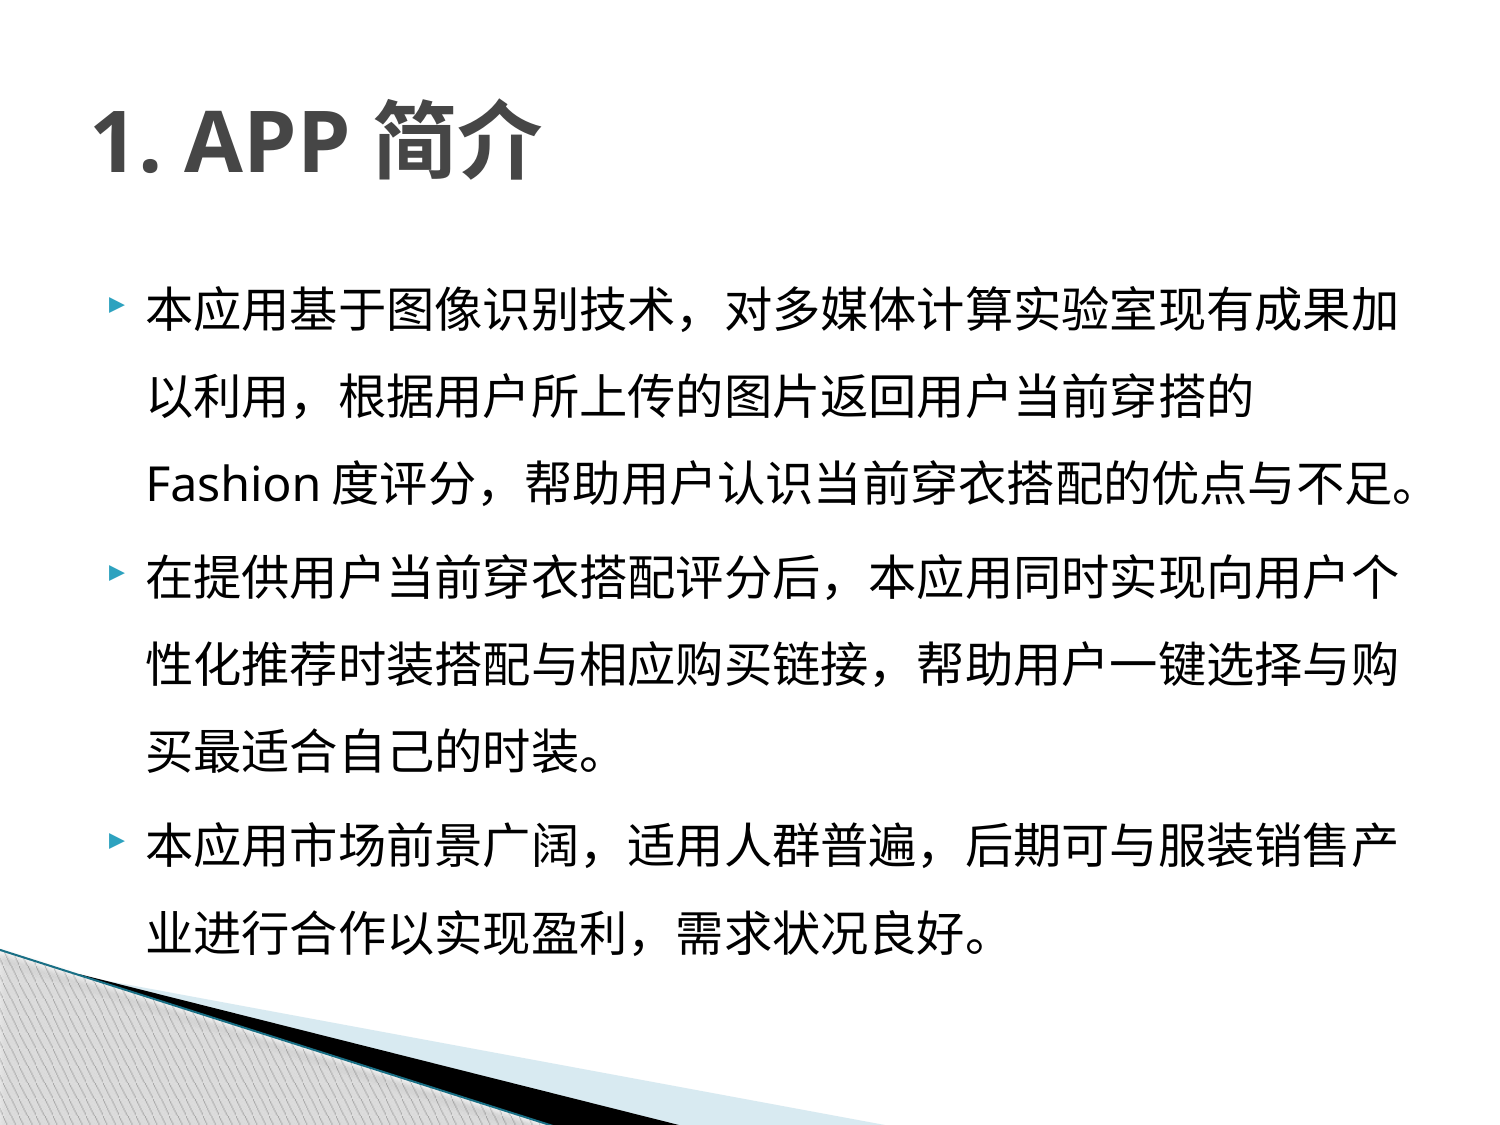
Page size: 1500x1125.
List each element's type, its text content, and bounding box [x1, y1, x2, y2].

title 1. APP简介 [75, 45, 1425, 233]
list 本应用基于图像识别技术，对多媒体计算实验室现有成果加以利用，根据用户所上传的图片返回用户当前穿搭的Fashion度评分，帮助用户认识当前穿衣搭配的优点与不足。 在提供用户当前穿衣搭配评分后，本应用同时实现向用户个性化推荐时装搭配与相应购买链接，帮助用户一键选择与购买最适合自己的时装。 本应用市场前景广阔，适用人群普遍，后期可与服装销售产业进行合作以实现盈利，需求状况良好。 [75, 243, 1425, 1035]
